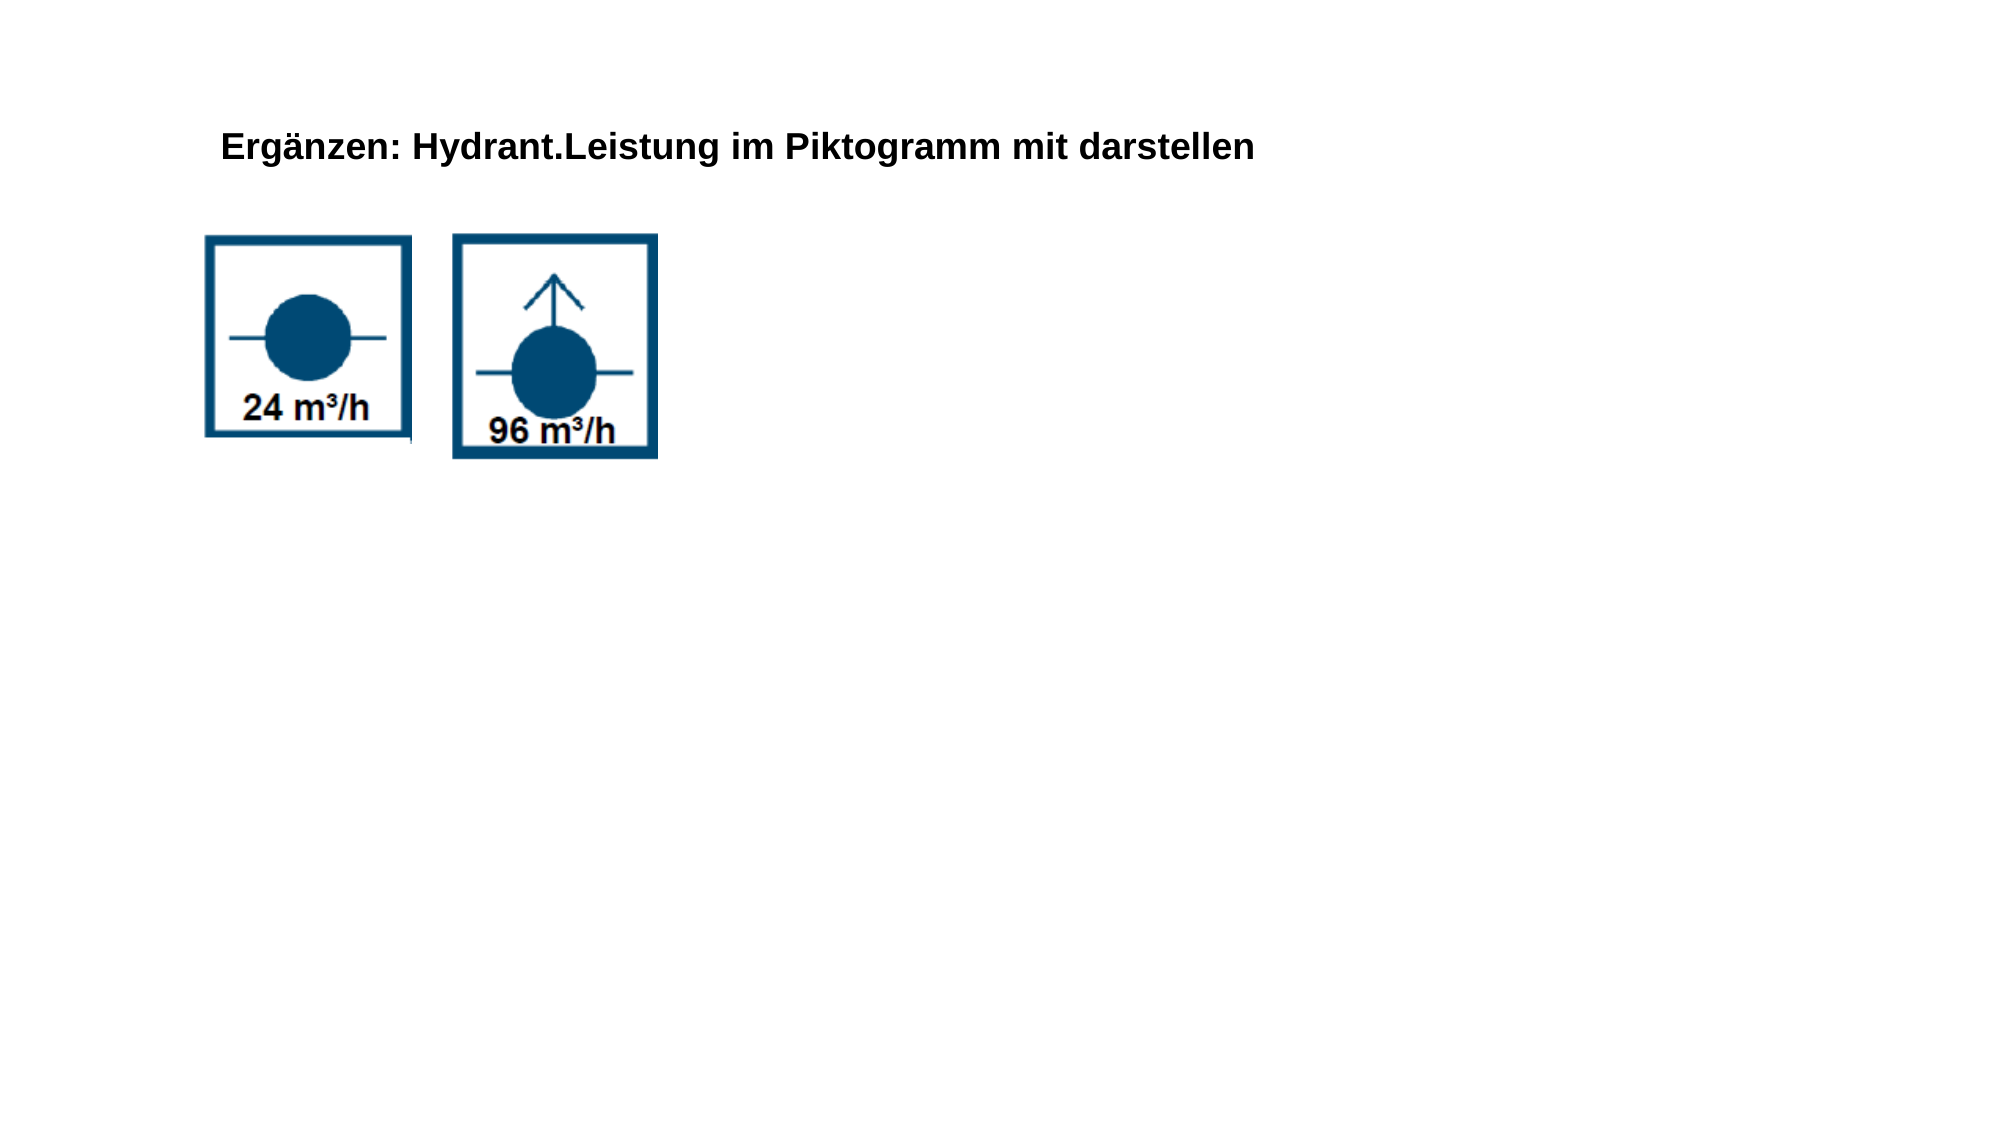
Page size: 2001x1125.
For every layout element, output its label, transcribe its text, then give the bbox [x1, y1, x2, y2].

text_box Ergänzen: Hydrant.Leistung im Piktogramm mit darstellen [205, 114, 1272, 175]
picture [451, 229, 658, 464]
picture [200, 229, 412, 444]
